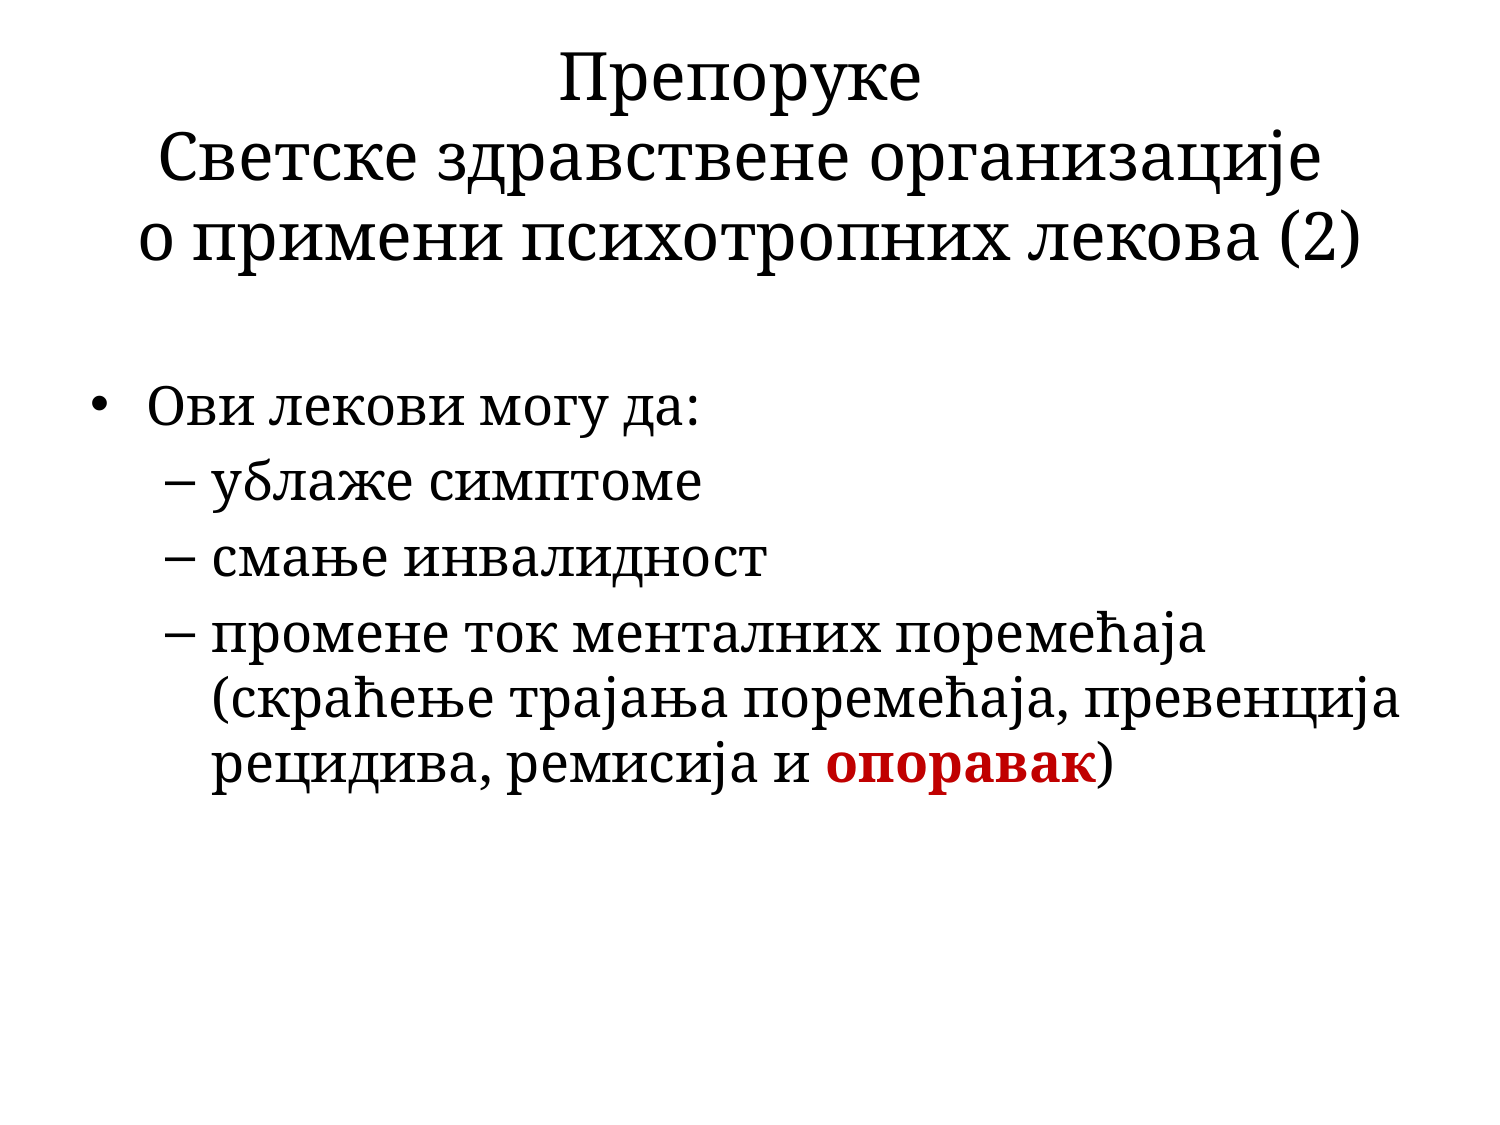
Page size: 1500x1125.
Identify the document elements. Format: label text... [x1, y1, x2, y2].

list Ови лекови могу да: ублаже симптоме смање инвалидност промене ток менталних поремећаја (скраћење трајања поремећаја, превенција рецидива, ремисија и опоравак) [74, 287, 1426, 1006]
title Препоруке Светске здравствене организације о примени психотропних лекова (2) [74, 44, 1426, 263]
